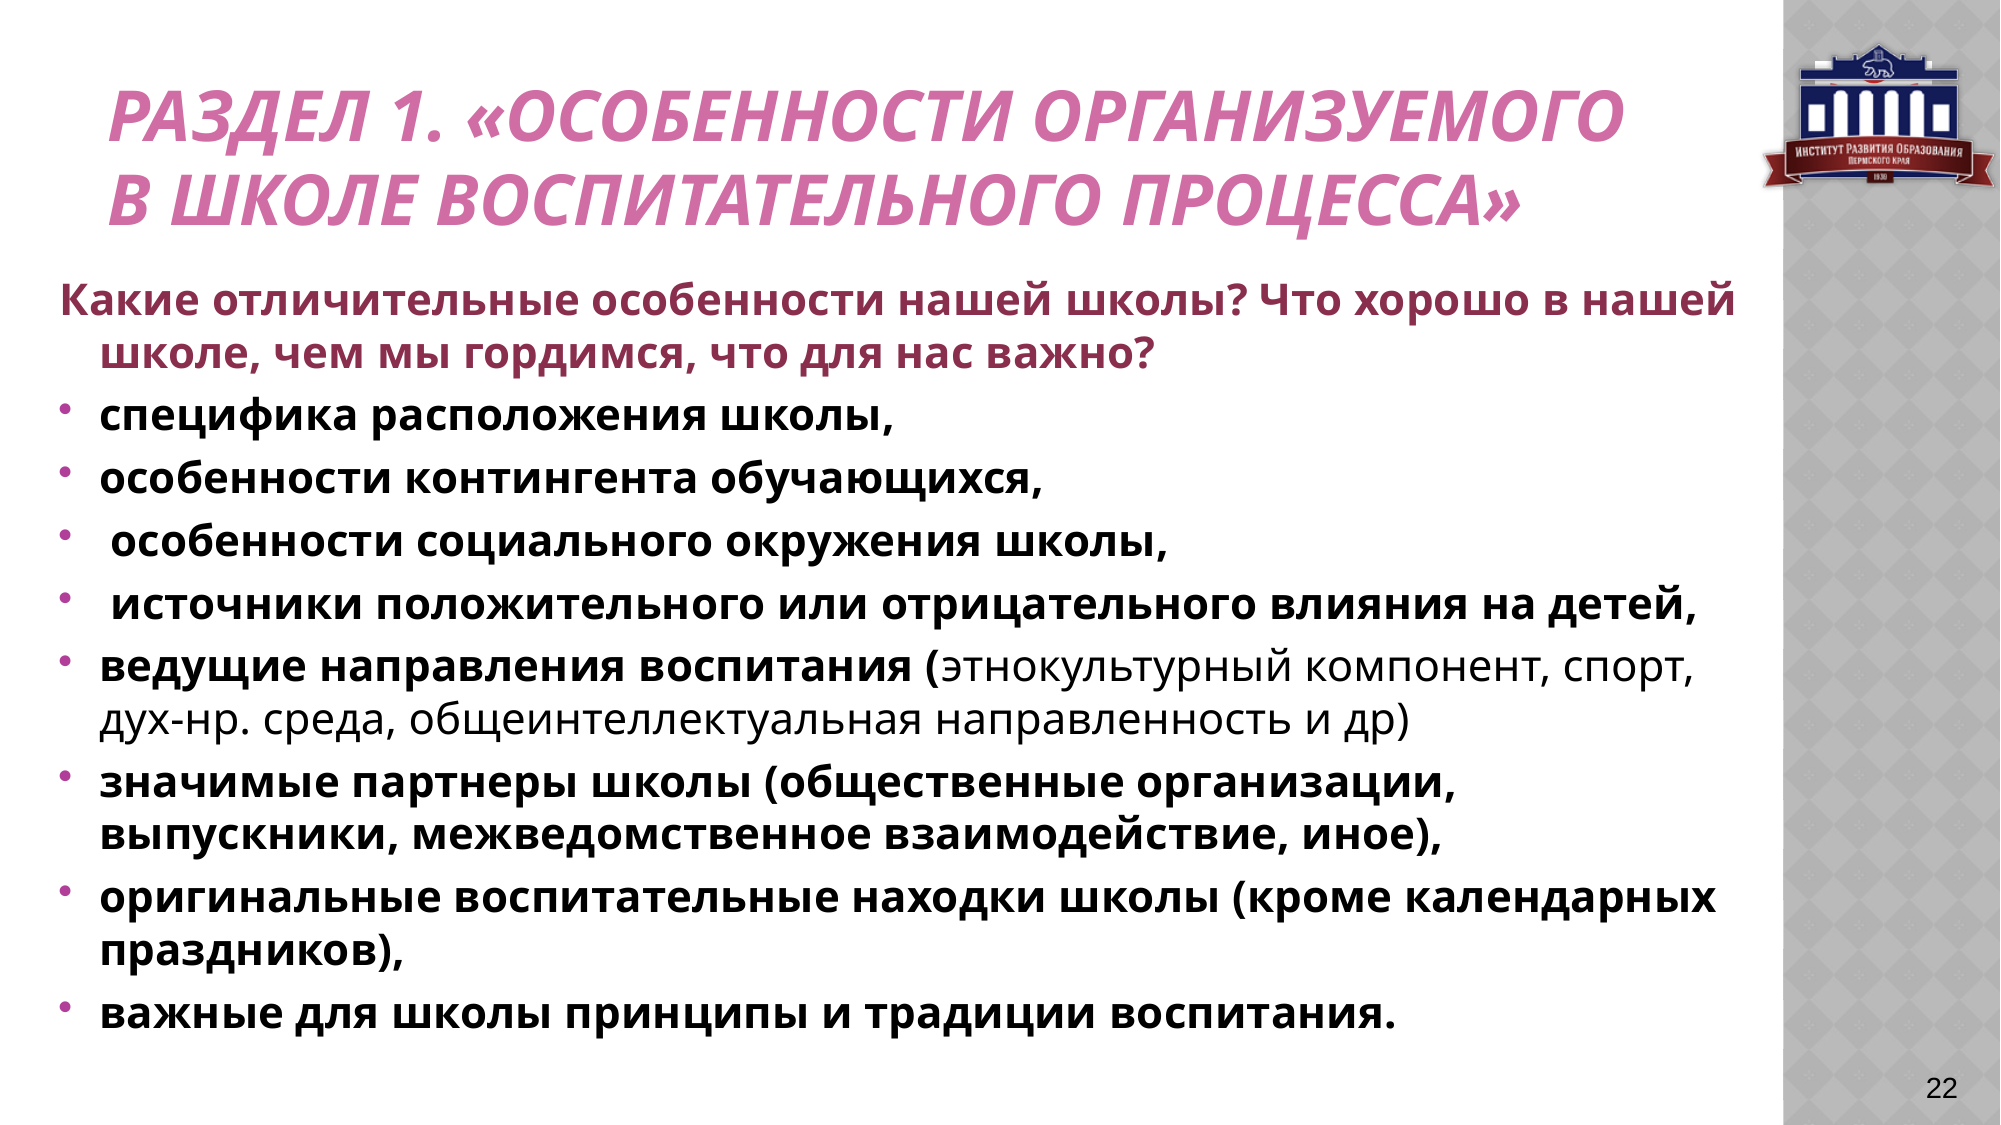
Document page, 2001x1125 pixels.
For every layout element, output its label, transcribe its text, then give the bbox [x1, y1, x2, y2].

list Какие отличительные особенности нашей школы? Что хорошо в нашей школе, чем мы гордимся, что для нас важно? специфика расположения школы, особенности контингента обучающихся, особенности социального окружения школы, источники положительного или отрицательного влияния на детей, ведущие направления воспитания (этнокультурный компонент, спорт, дух-нр. среда, общеинтеллектуальная направленность и др) значимые партнеры школы (общественные организации, выпускники, межведомственное взаимодействие, иное), оригинальные воспитательные находки школы (кроме календарных праздников), важные для школы принципы и традиции воспитания. [45, 264, 1777, 1059]
title Раздел 1. «Особенности организуемого в школе воспитательного процесса» [99, 52, 1684, 240]
picture [1757, 38, 2000, 194]
